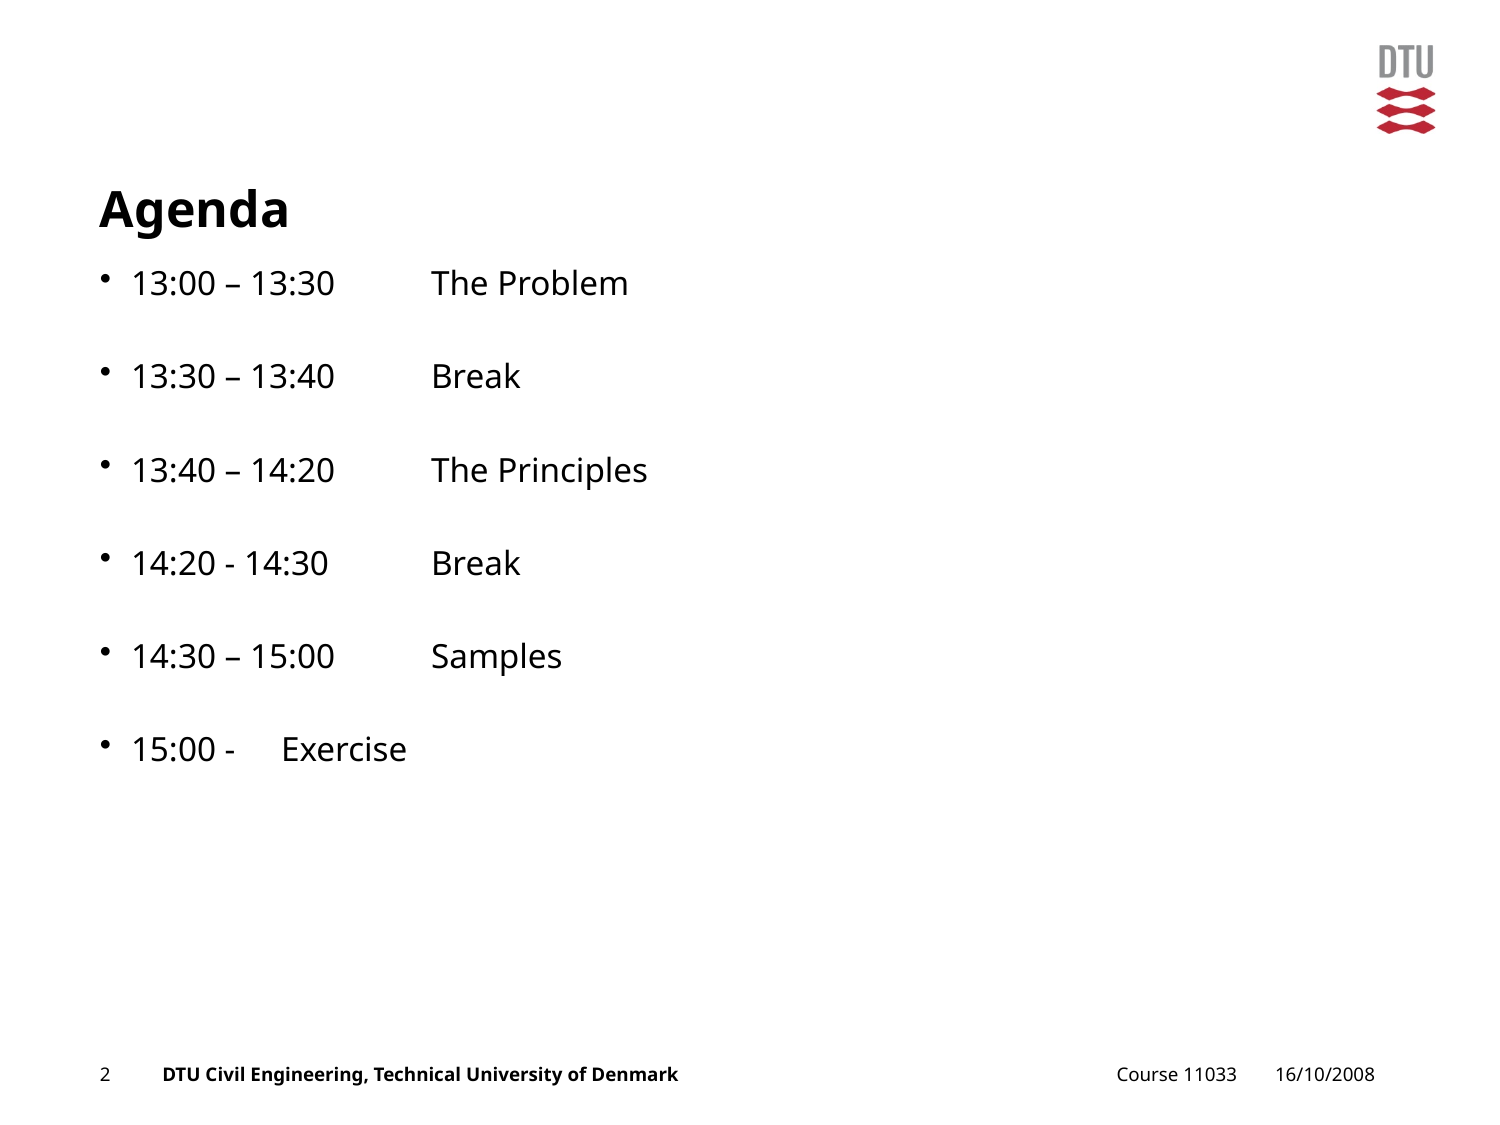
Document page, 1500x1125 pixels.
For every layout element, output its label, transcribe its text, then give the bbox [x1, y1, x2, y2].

picture [1356, 45, 1436, 134]
title Agenda [99, 49, 1376, 238]
list 13:00 – 13:30 The Problem 13:30 – 13:40 Break 13:40 – 14:20 The Principles 14:20 - 14:30 Break 14:30 – 15:00 Samples 15:00 - Exercise [99, 262, 1376, 1012]
